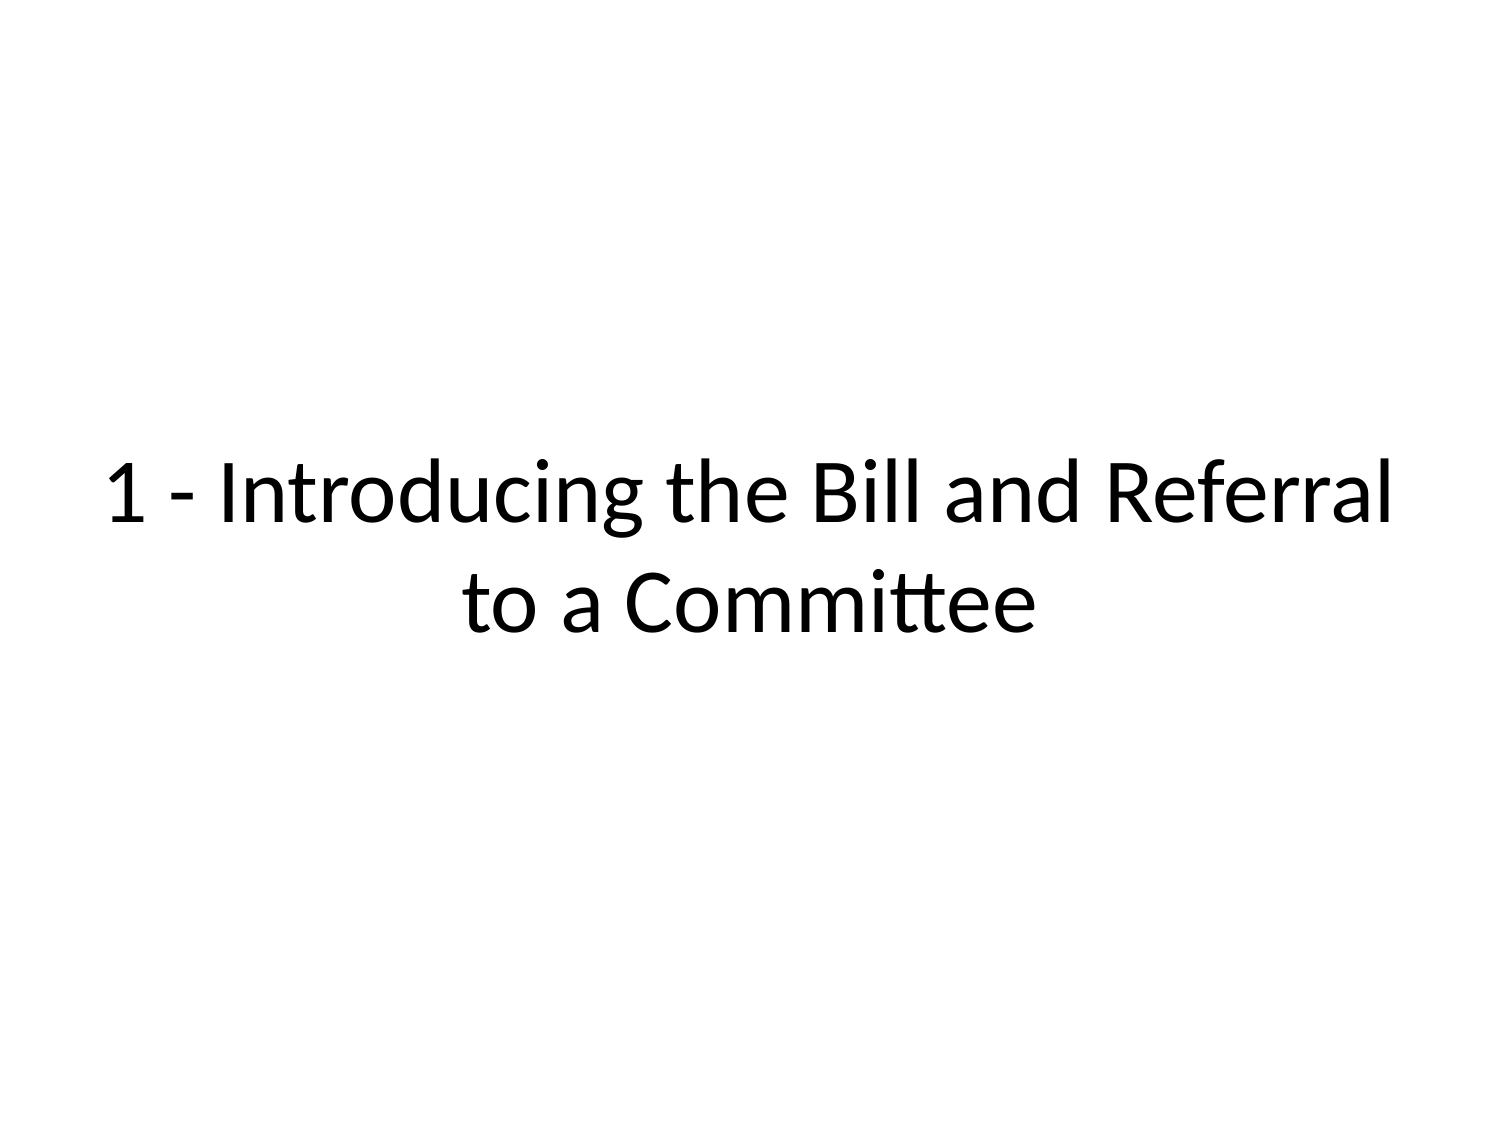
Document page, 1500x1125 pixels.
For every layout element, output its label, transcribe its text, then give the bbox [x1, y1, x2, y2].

title 1 - Introducing the Bill and Referral to a Committee [74, 44, 1426, 1038]
